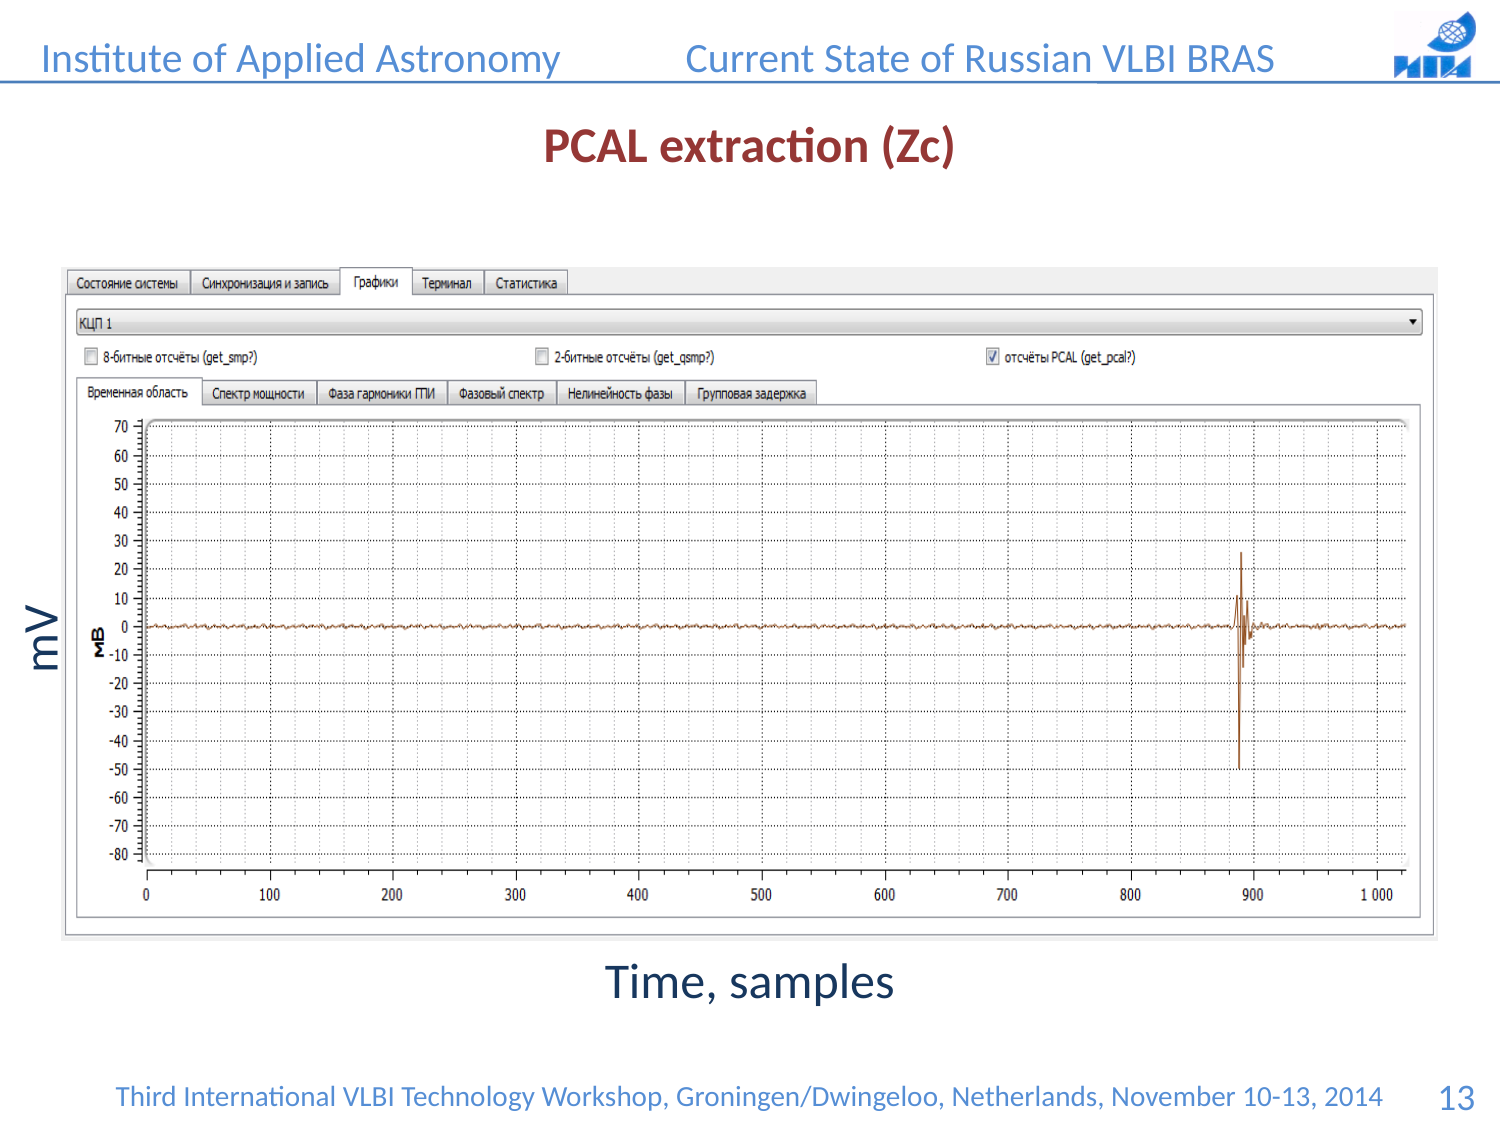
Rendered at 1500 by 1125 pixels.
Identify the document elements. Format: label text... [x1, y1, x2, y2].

picture [1394, 11, 1476, 78]
picture [61, 266, 1439, 941]
text_box mV [0, 603, 56, 688]
text_box Time, samples [590, 949, 910, 1016]
text_box PCAL extraction (Zc) [0, 105, 1500, 181]
